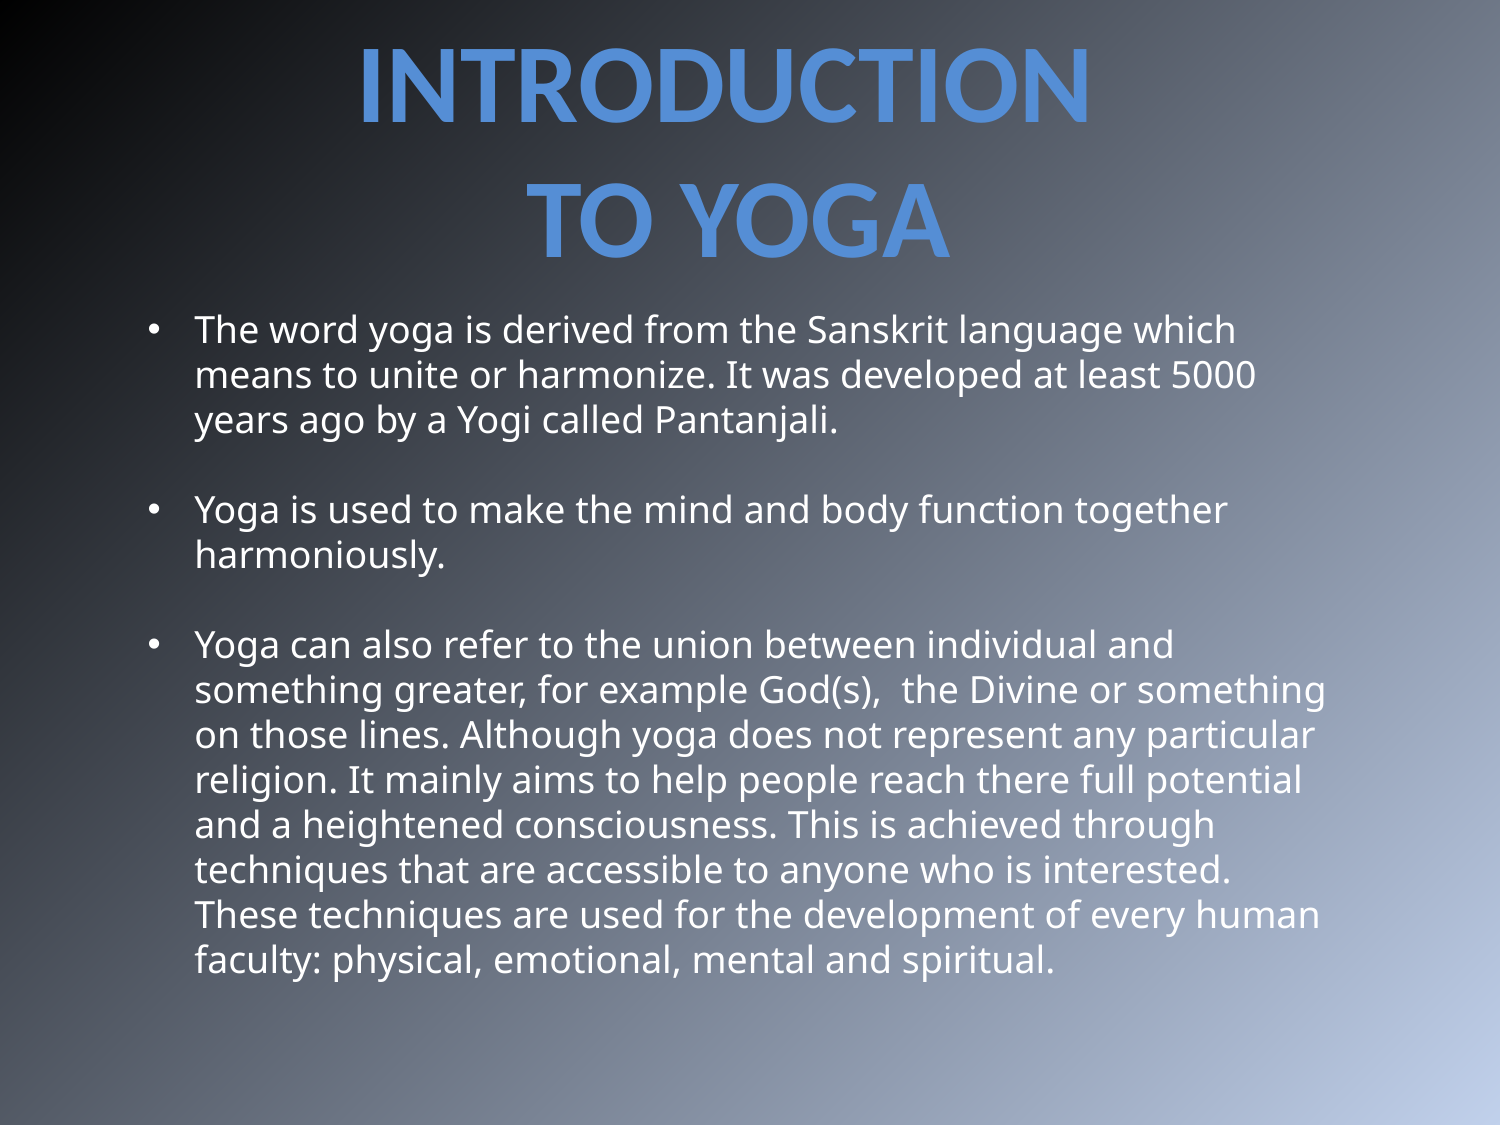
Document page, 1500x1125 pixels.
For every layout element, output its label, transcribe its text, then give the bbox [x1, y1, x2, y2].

text_box The word yoga is derived from the Sanskrit language which means to unite or harmonize. It was developed at least 5000 years ago by a Yogi called Pantanjali. Yoga is used to make the mind and body function together harmoniously. Yoga can also refer to the union between individual and something greater, for example God(s), the Divine or something on those lines. Although yoga does not represent any particular religion. It mainly aims to help people reach there full potential and a heightened consciousness. This is achieved through techniques that are accessible to anyone who is interested. These techniques are used for the development of every human faculty: physical, emotional, mental and spiritual. [132, 298, 1350, 989]
text_box INTRODUCTION TO YOGA [17, 2, 1459, 288]
